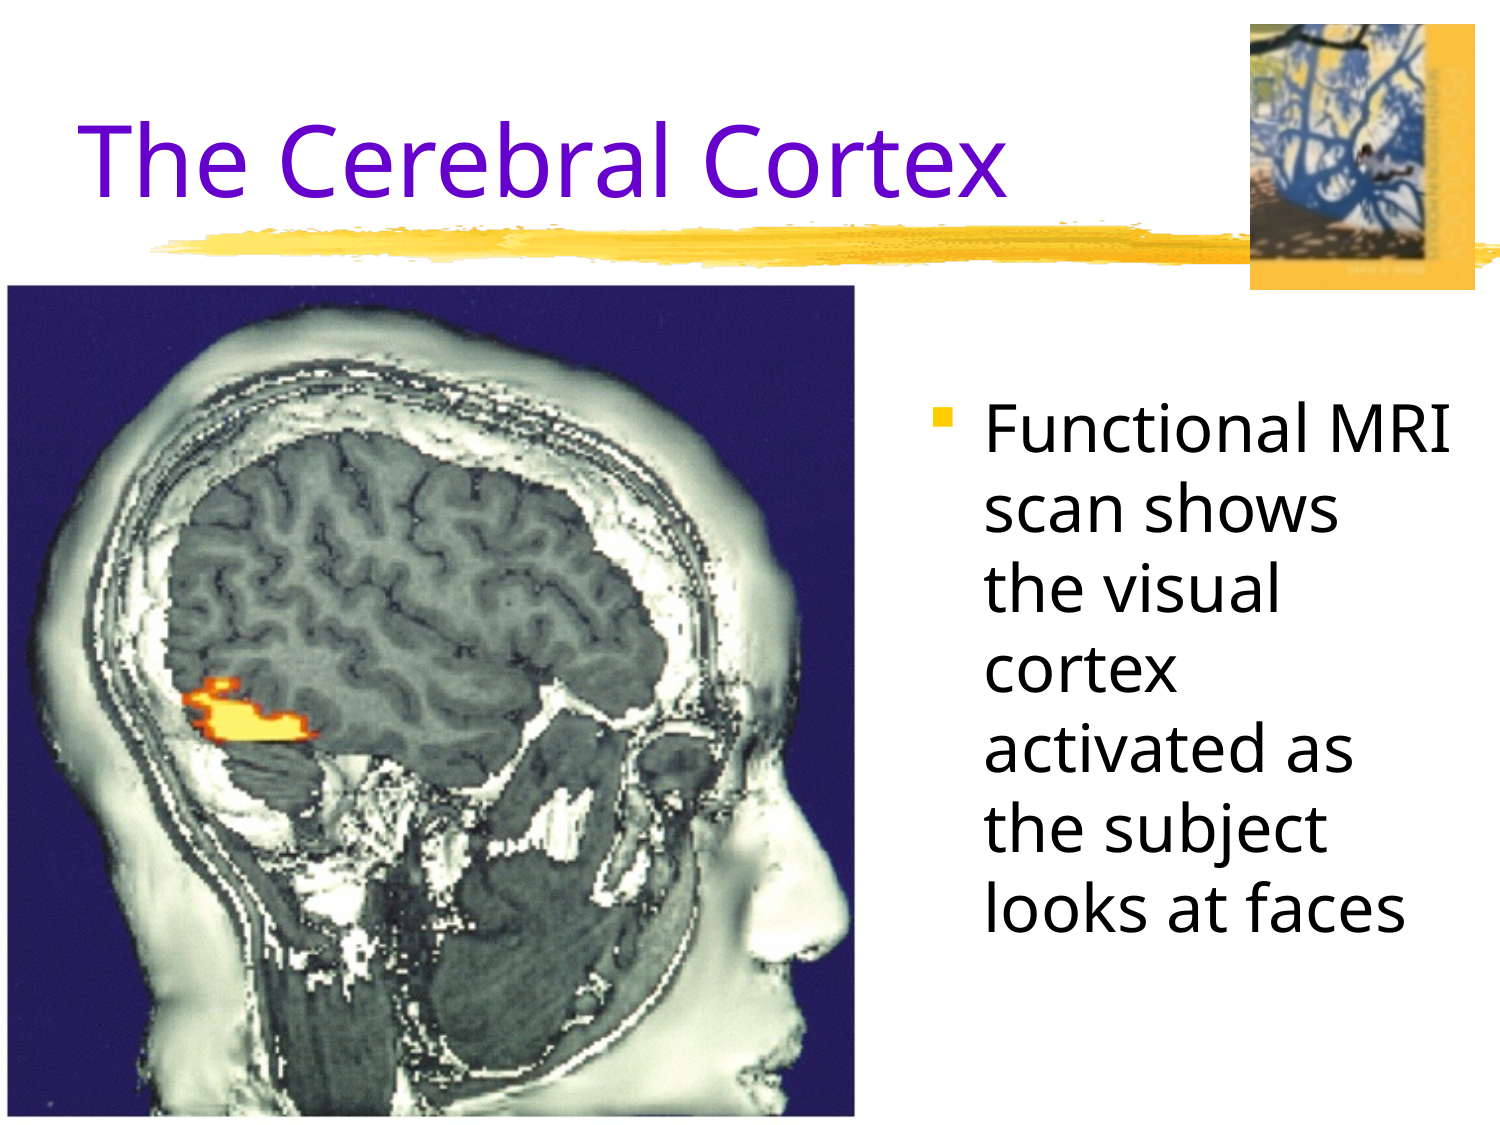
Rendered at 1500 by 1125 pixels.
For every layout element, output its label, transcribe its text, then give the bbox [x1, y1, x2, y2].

title The Cerebral Cortex [62, 37, 1209, 226]
list Functional MRI scan shows the visual cortex activated as the subject looks at faces [912, 377, 1476, 1125]
picture [0, 24, 1500, 1125]
